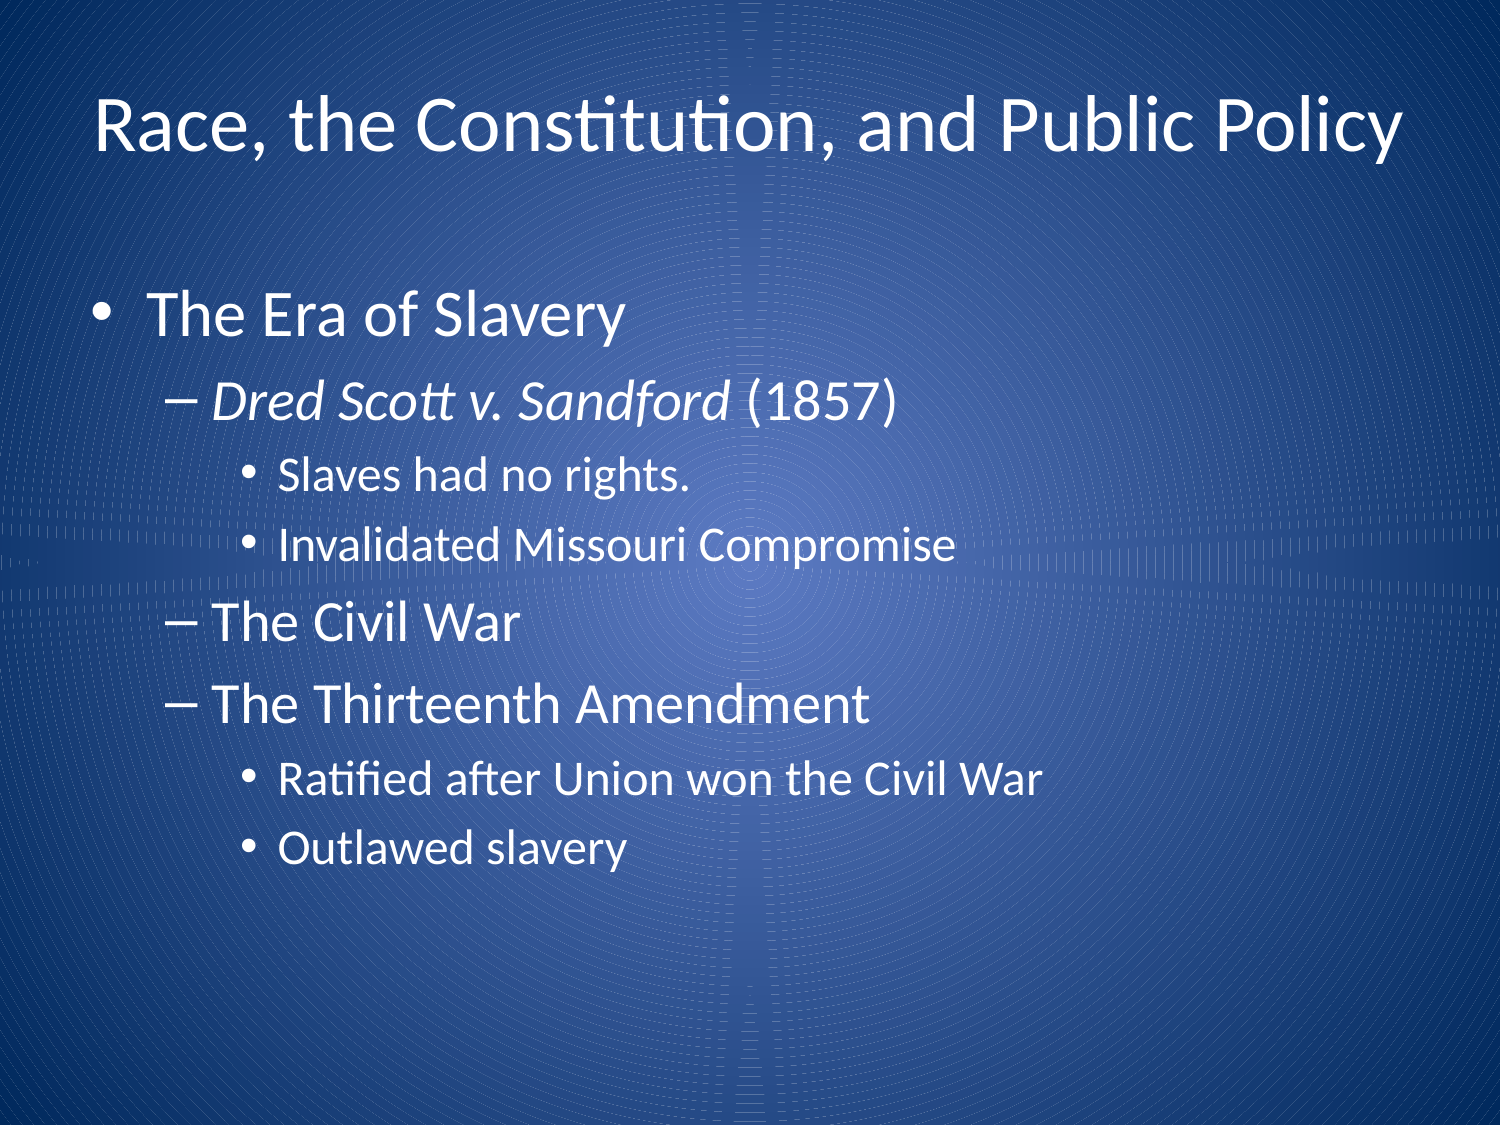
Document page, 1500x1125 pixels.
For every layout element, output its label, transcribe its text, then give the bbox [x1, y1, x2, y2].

list The Era of Slavery Dred Scott v. Sandford (1857) Slaves had no rights. Invalidated Missouri Compromise The Civil War The Thirteenth Amendment Ratified after Union won the Civil War Outlawed slavery [75, 262, 1425, 1005]
title Race, the Constitution, and Public Policy [75, 24, 1425, 213]
